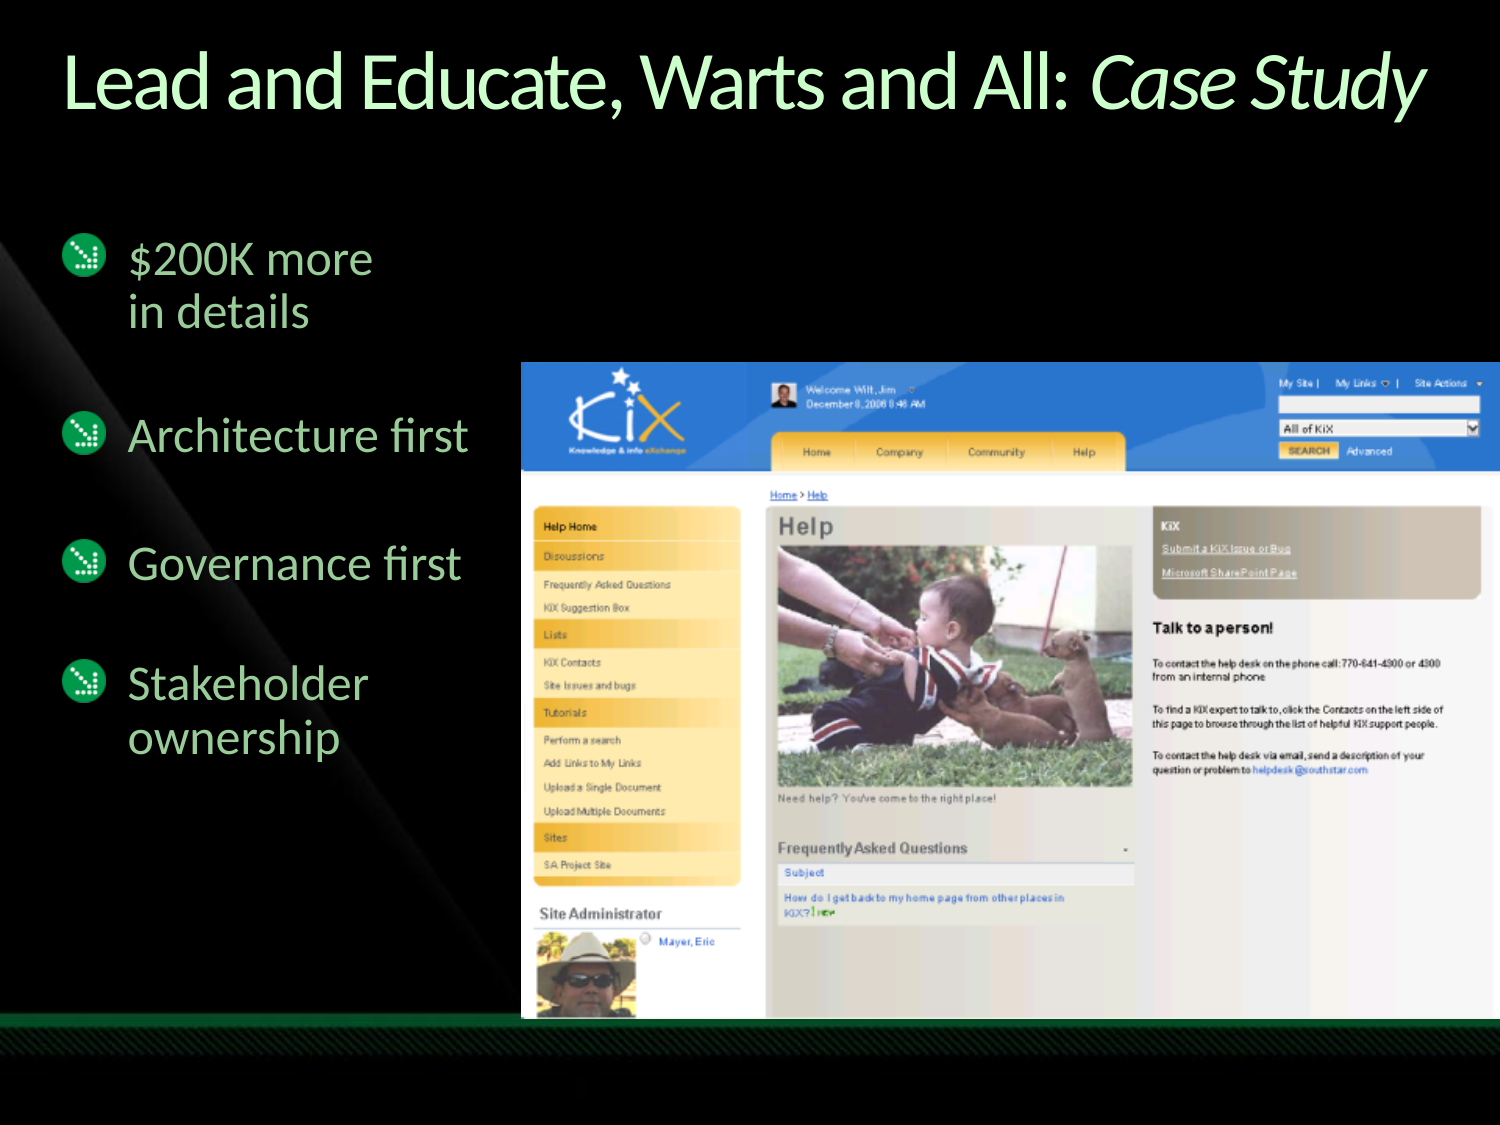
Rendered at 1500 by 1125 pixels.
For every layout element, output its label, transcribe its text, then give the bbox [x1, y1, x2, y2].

picture [0, 0, 1500, 1125]
title Lead and Educate, Warts and All: Case Study [62, 37, 1438, 129]
list $200K more in details Architecture first Governance first Stakeholder ownership [62, 231, 538, 980]
